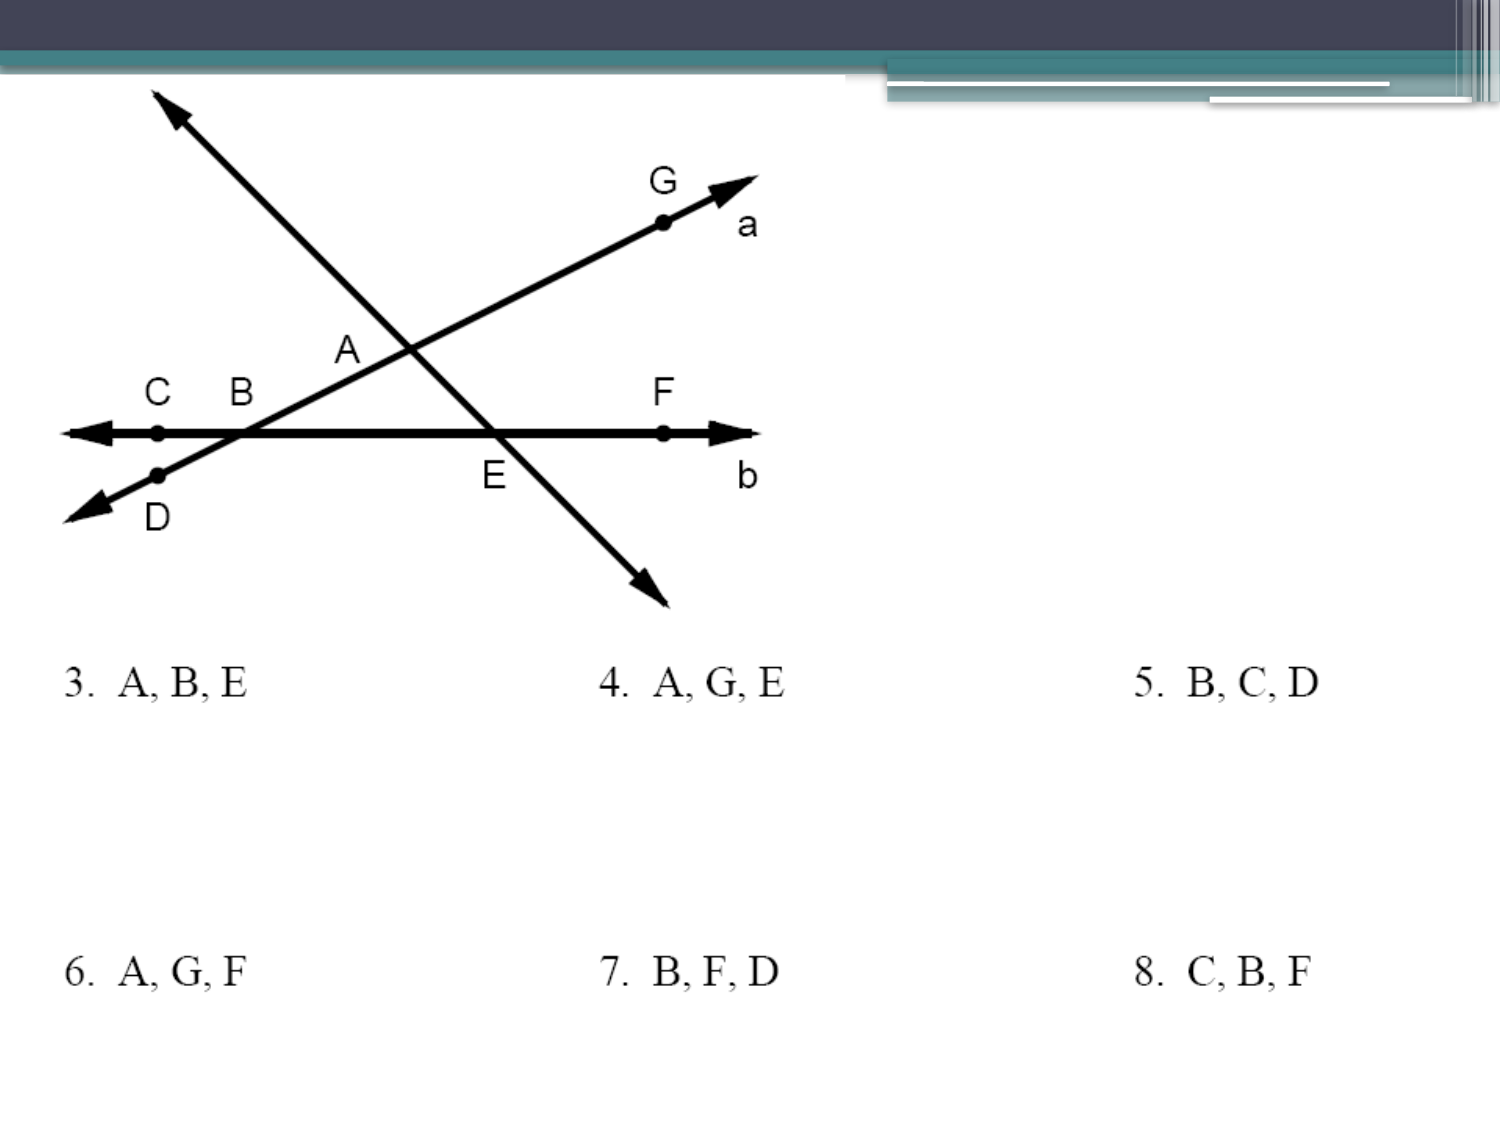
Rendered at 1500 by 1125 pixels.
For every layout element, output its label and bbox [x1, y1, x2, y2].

picture [0, 74, 846, 617]
picture [42, 627, 1458, 1125]
